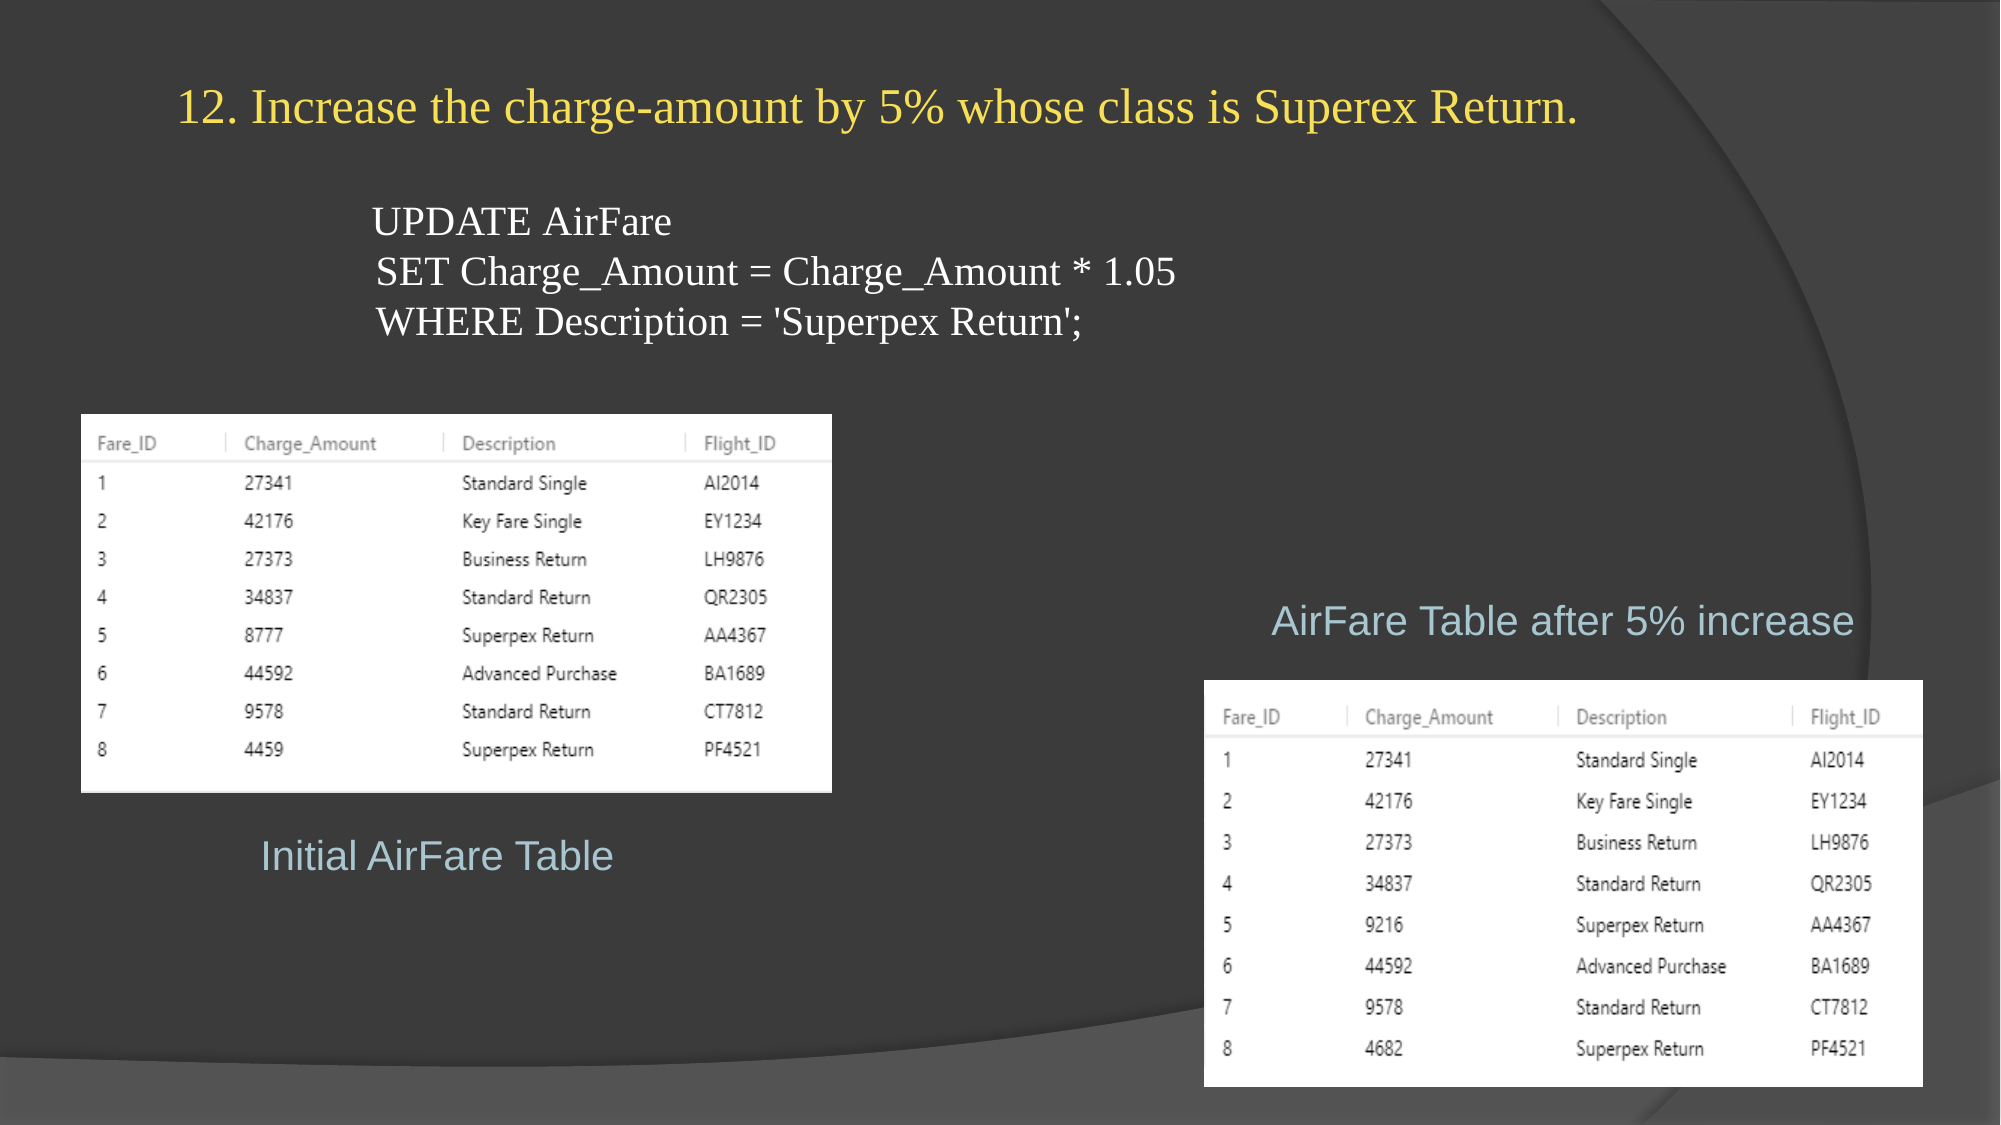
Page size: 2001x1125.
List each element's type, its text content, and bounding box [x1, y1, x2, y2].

picture [1203, 680, 1924, 1087]
text_box 12. Increase the charge-amount by 5% whose class is Superex Return. UPDATE AirFare SET Charge_Amount = Charge_Amount * 1.05 WHERE Description = 'Superpex Return'; [161, 66, 1745, 502]
text_box AirFare Table after 5% increase [1256, 586, 1871, 652]
picture [81, 414, 832, 793]
text_box Initial AirFare Table [245, 821, 630, 886]
